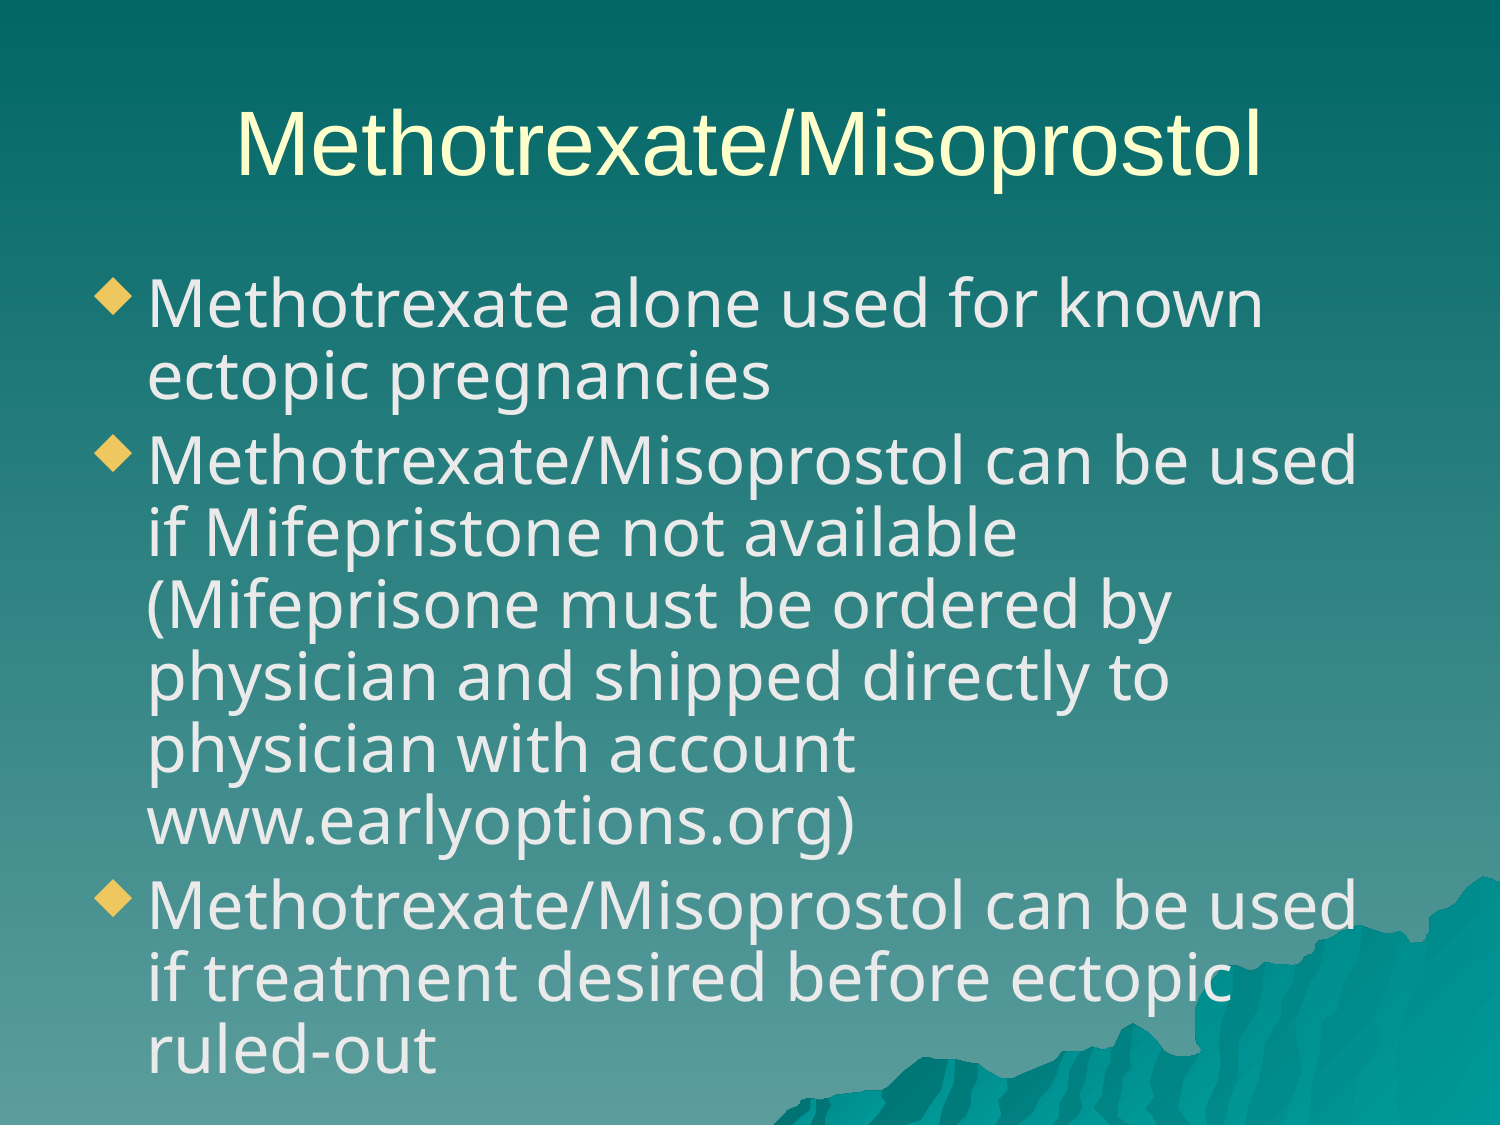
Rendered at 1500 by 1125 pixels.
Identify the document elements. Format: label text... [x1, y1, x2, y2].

title Methotrexate/Misoprostol [74, 45, 1426, 233]
list Methotrexate alone used for known ectopic pregnancies Methotrexate/Misoprostol can be used if Mifepristone not available (Mifeprisone must be ordered by physician and shipped directly to physician with account www.earlyoptions.org) Methotrexate/Misoprostol can be used if treatment desired before ectopic ruled-out [74, 262, 1426, 1006]
